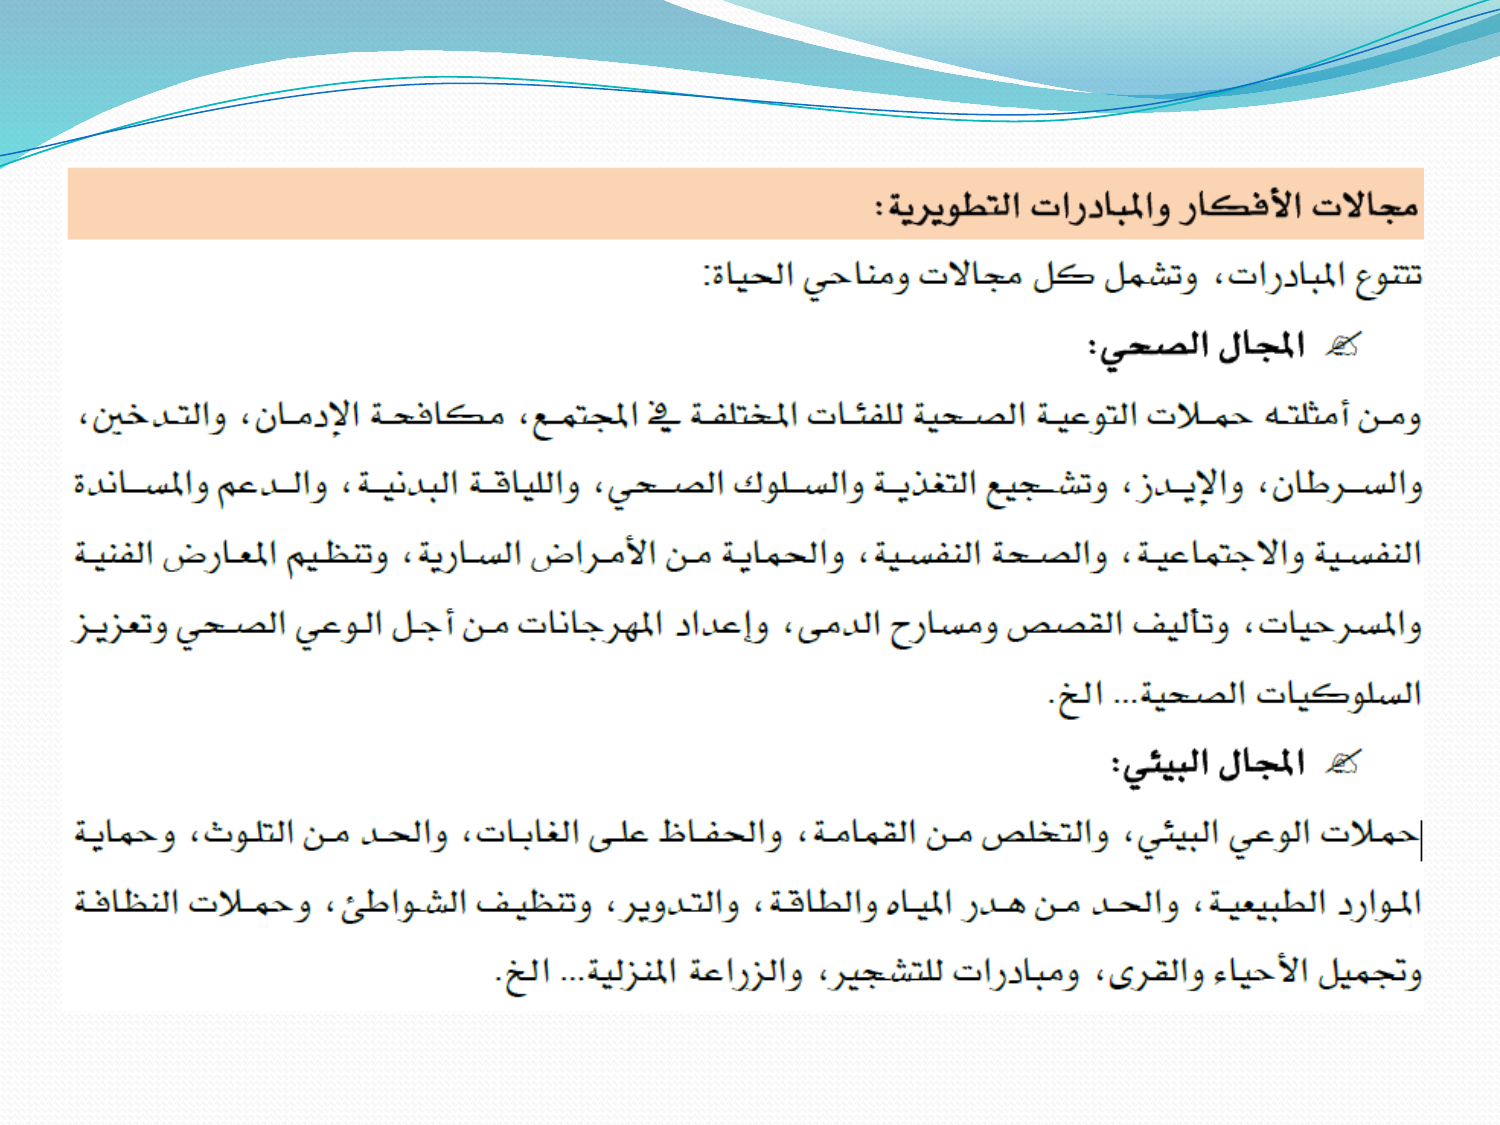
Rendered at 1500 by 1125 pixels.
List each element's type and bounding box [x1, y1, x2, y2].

picture [62, 162, 1424, 1011]
